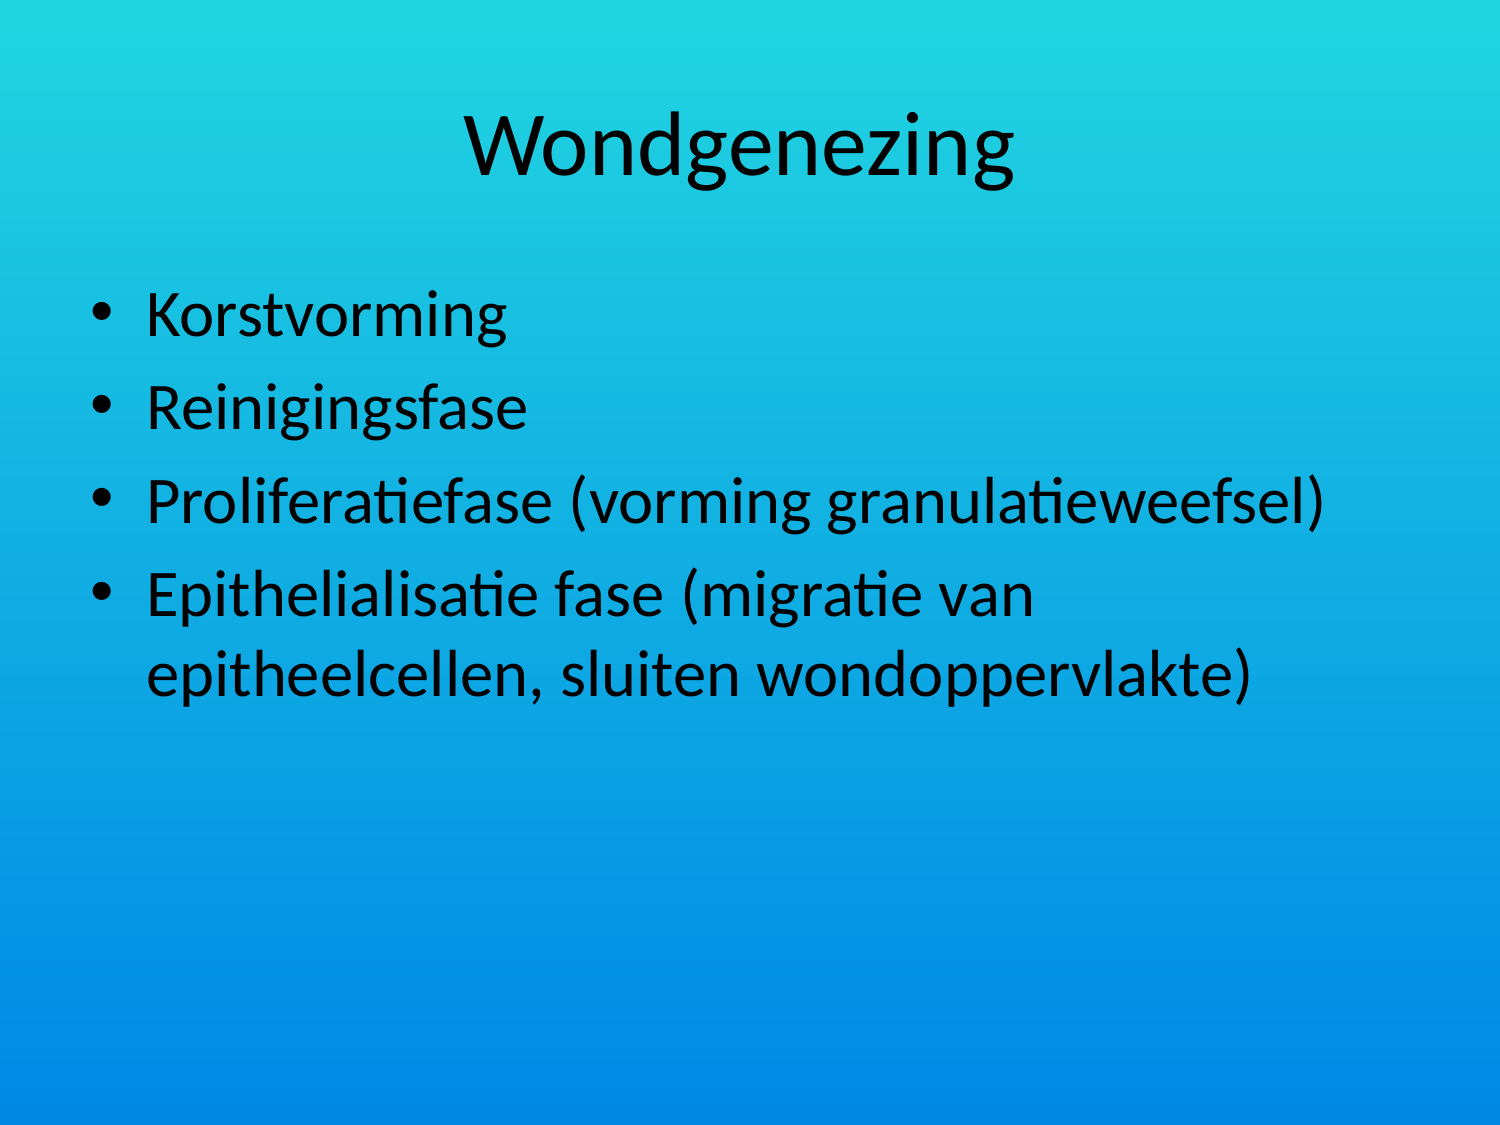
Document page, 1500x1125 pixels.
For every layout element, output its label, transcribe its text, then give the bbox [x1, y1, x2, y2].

title Wondgenezing [75, 45, 1425, 233]
list Korstvorming Reinigingsfase Proliferatiefase (vorming granulatieweefsel) Epithelialisatie fase (migratie van epitheelcellen, sluiten wondoppervlakte) [75, 262, 1425, 1005]
